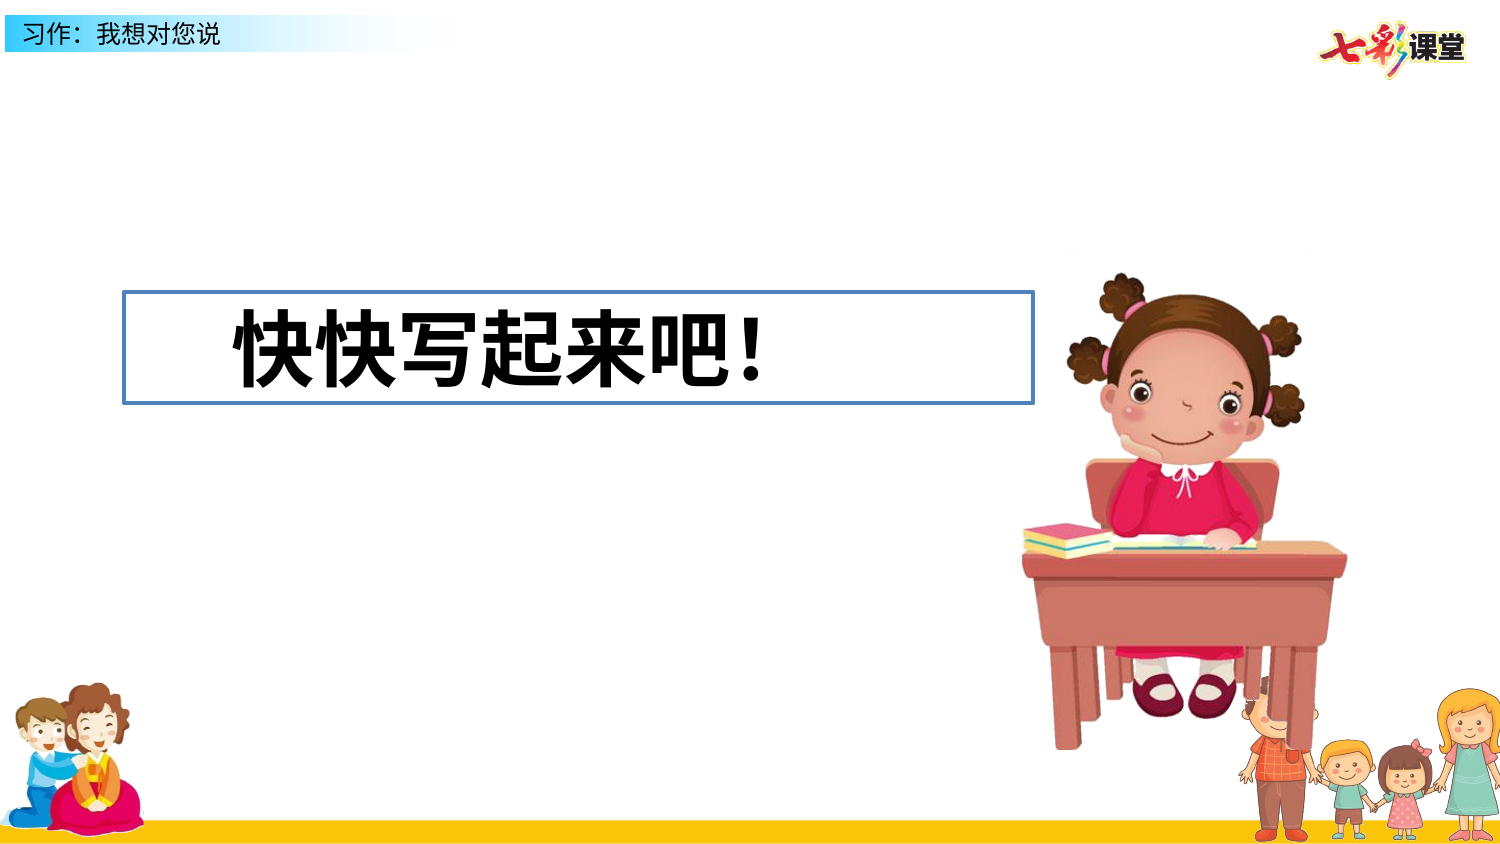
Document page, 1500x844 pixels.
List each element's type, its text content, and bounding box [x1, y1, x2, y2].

picture [1316, 20, 1468, 80]
text_box 快快写起来吧！ [122, 290, 1004, 405]
picture [0, 672, 144, 844]
picture [1009, 252, 1500, 844]
